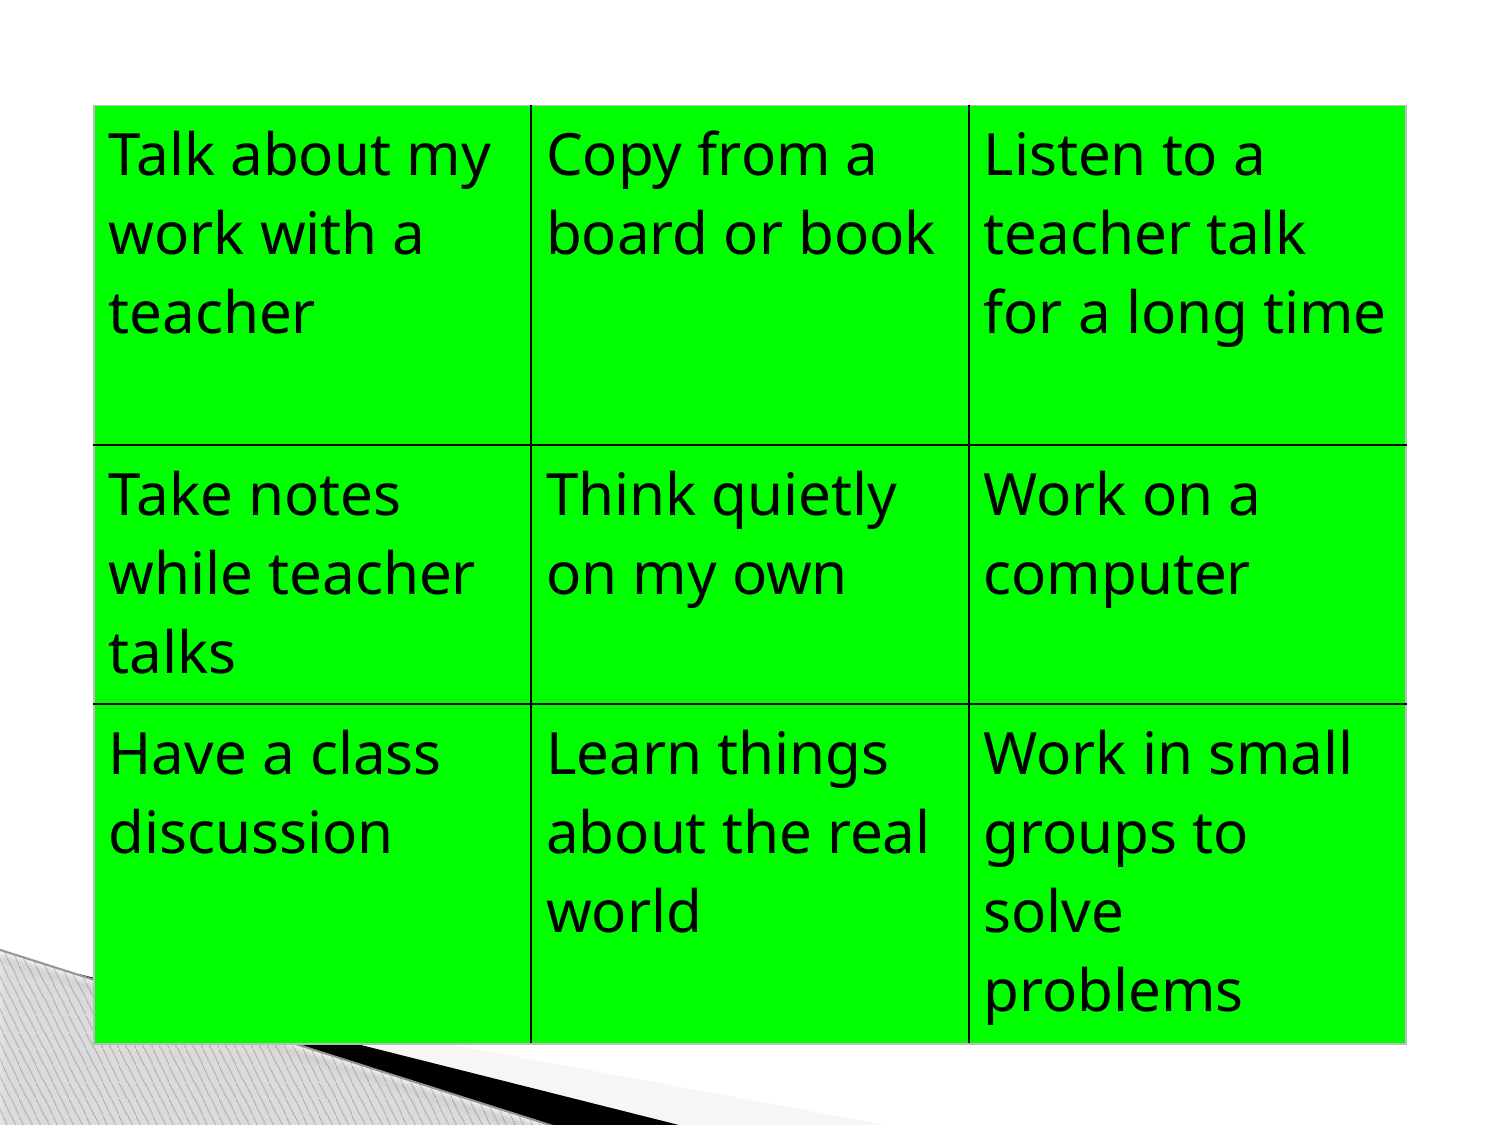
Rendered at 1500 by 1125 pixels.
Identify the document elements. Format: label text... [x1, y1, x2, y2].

table_cell Work in small groups to solve problems [970, 705, 1405, 1043]
table_header Copy from a board or book [532, 106, 968, 444]
table_cell Think quietly on my own [532, 446, 968, 703]
table_cell Work on a computer [970, 446, 1405, 703]
table_cell Have a class discussion [95, 705, 530, 1043]
table_cell Take notes while teacher talks [95, 446, 530, 703]
table_header Listen to a teacher talk for a long time [970, 106, 1405, 444]
table_cell Learn things about the real world [532, 705, 968, 1043]
table_header Talk about my work with a teacher [95, 106, 530, 444]
